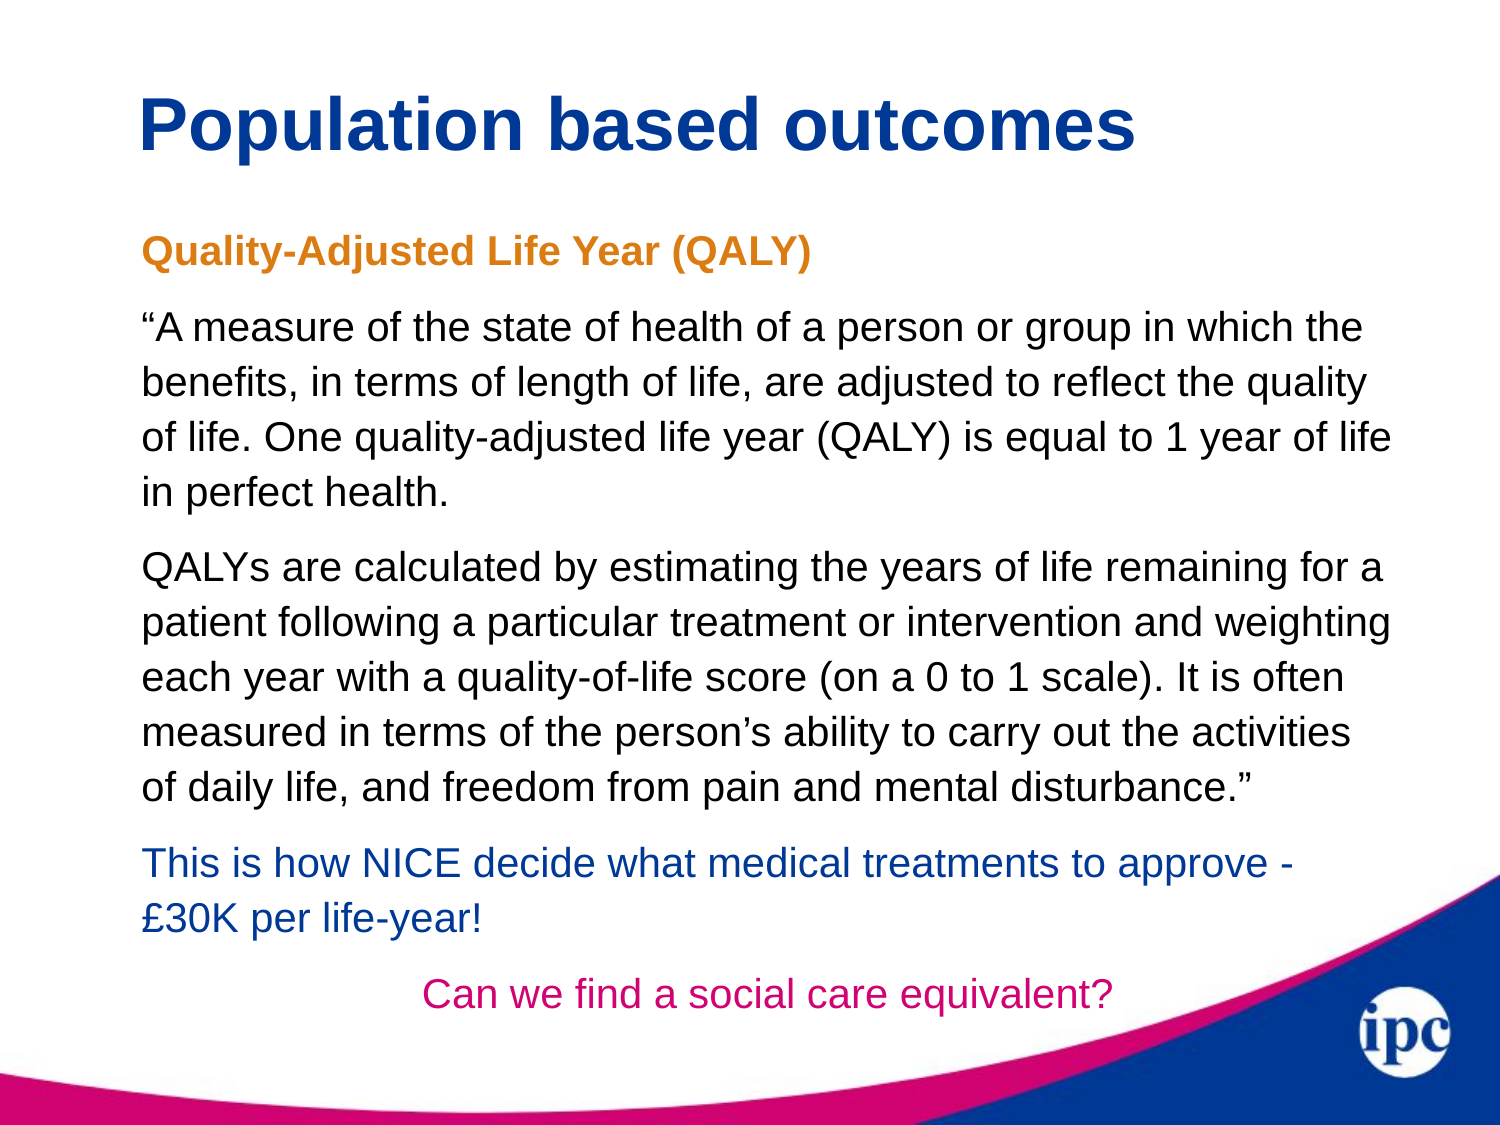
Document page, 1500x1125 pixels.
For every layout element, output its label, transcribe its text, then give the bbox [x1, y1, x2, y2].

list Quality-Adjusted Life Year (QALY) “A measure of the state of health of a person or group in which the benefits, in terms of length of life, are adjusted to reflect the quality of life. One quality-adjusted life year (QALY) is equal to 1 year of life in perfect health. QALYs are calculated by estimating the years of life remaining for a patient following a particular treatment or intervention and weighting each year with a quality-of-life score (on a 0 to 1 scale). It is often measured in terms of the person’s ability to carry out the activities of daily life, and freedom from pain and mental disturbance.” This is how NICE decide what medical treatments to approve - £30K per life-year! Can we find a social care equivalent? [126, 211, 1410, 834]
title Population based outcomes [123, 78, 1376, 176]
picture [0, 0, 1500, 1125]
